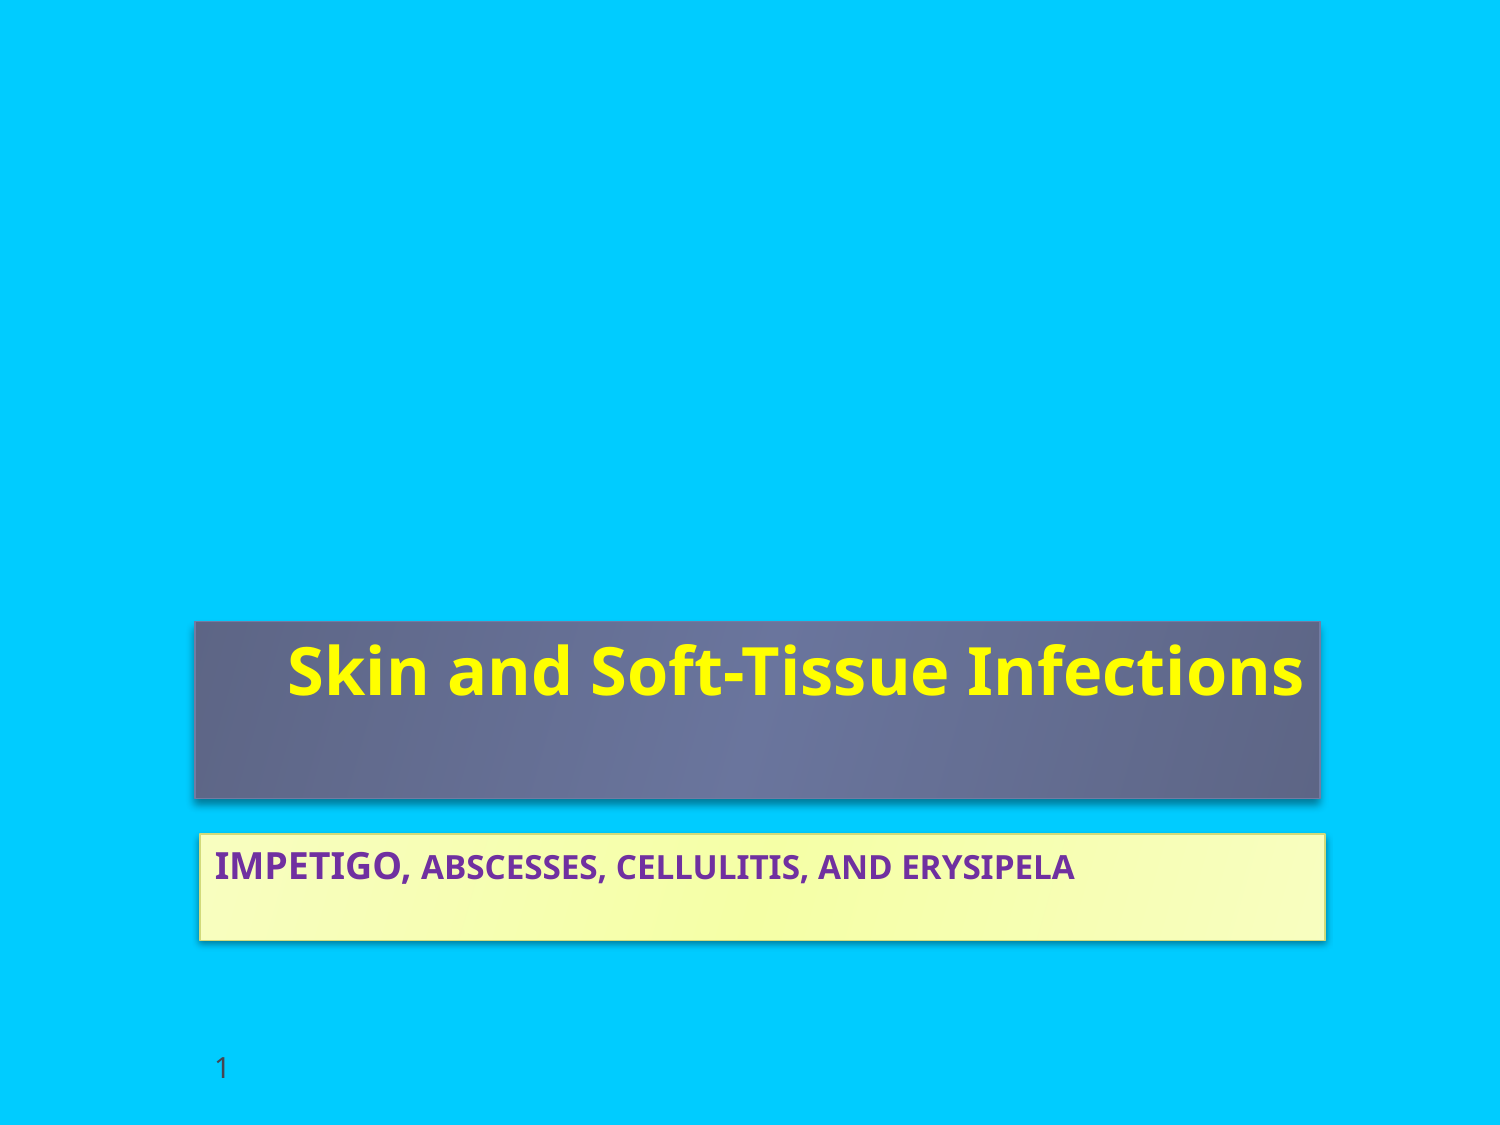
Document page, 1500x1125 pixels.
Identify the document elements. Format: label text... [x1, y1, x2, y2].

subtitle IMPETIGO, ABSCESSES, CELLULITIS, AND ERYSIPELA [199, 833, 1326, 941]
slide_number 1 [199, 1042, 400, 1103]
title Skin and Soft-Tissue Infections [194, 621, 1321, 799]
